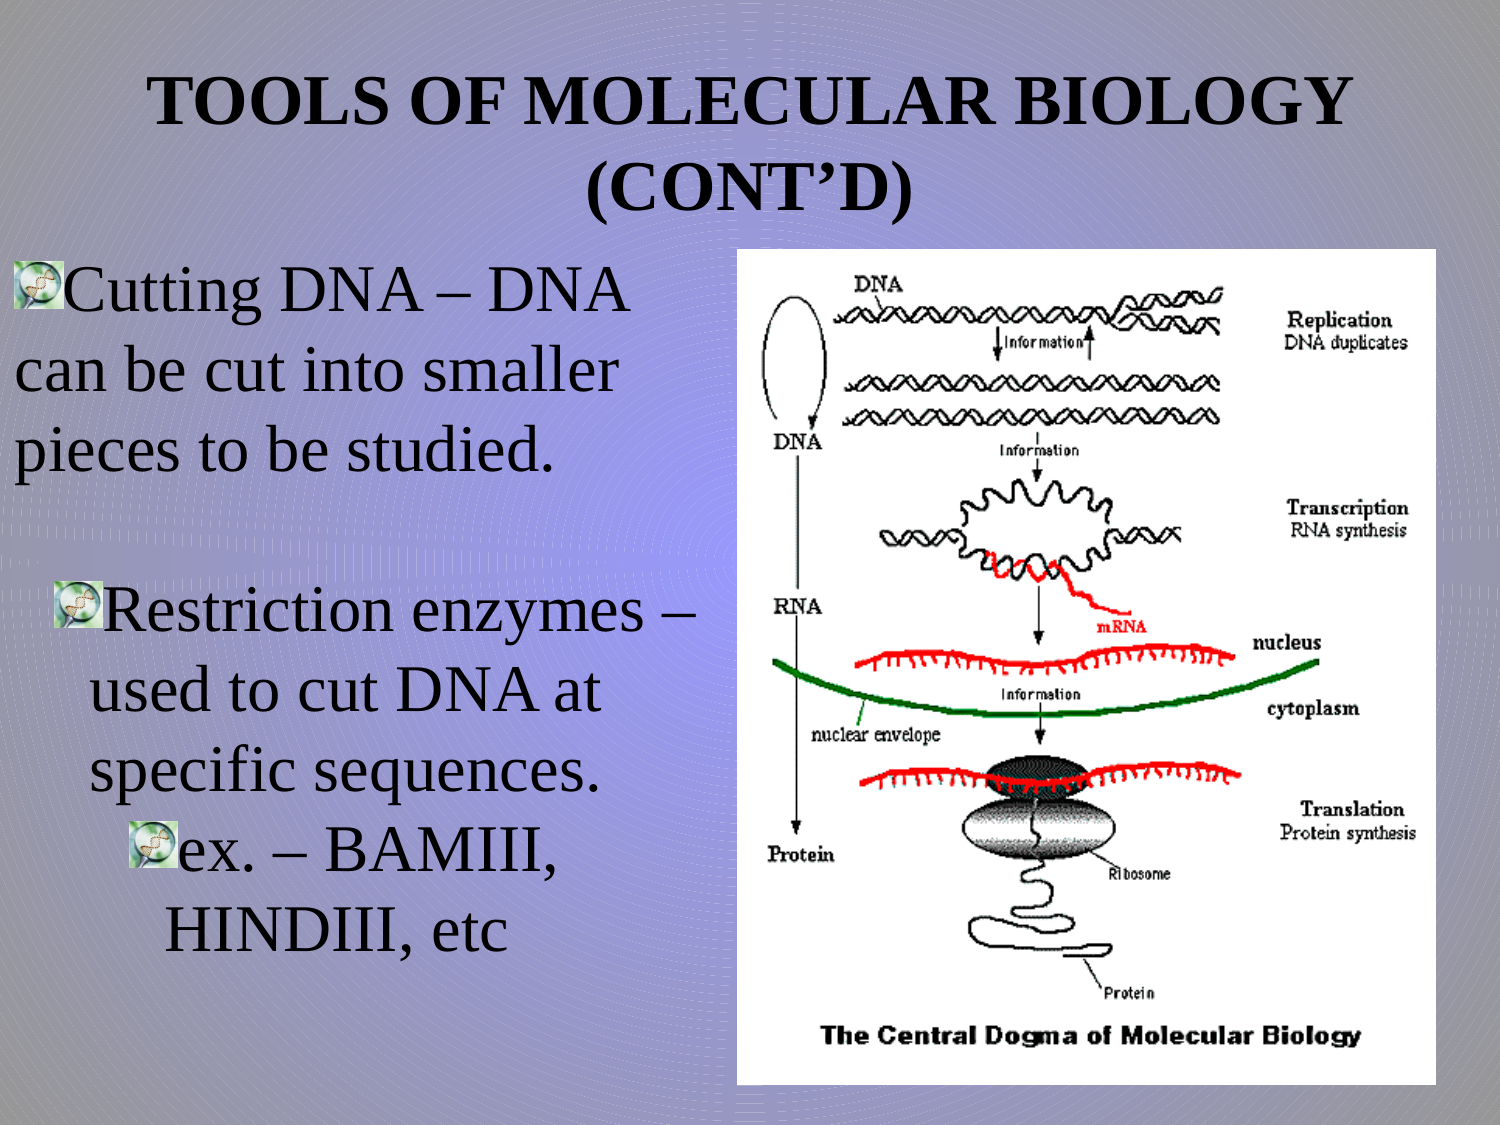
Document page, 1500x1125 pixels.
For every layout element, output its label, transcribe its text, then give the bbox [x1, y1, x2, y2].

picture [737, 249, 1437, 1085]
title Tools of Molecular Biology (Cont’d) [75, 45, 1425, 233]
picture [129, 821, 178, 868]
picture [14, 261, 64, 309]
picture [54, 581, 103, 628]
text_box Cutting DNA – DNA can be cut into smaller pieces to be studied. Restriction enzymes – used to cut DNA at specific sequences. ex. – BAMIII, HINDIII, etc [0, 237, 725, 1125]
